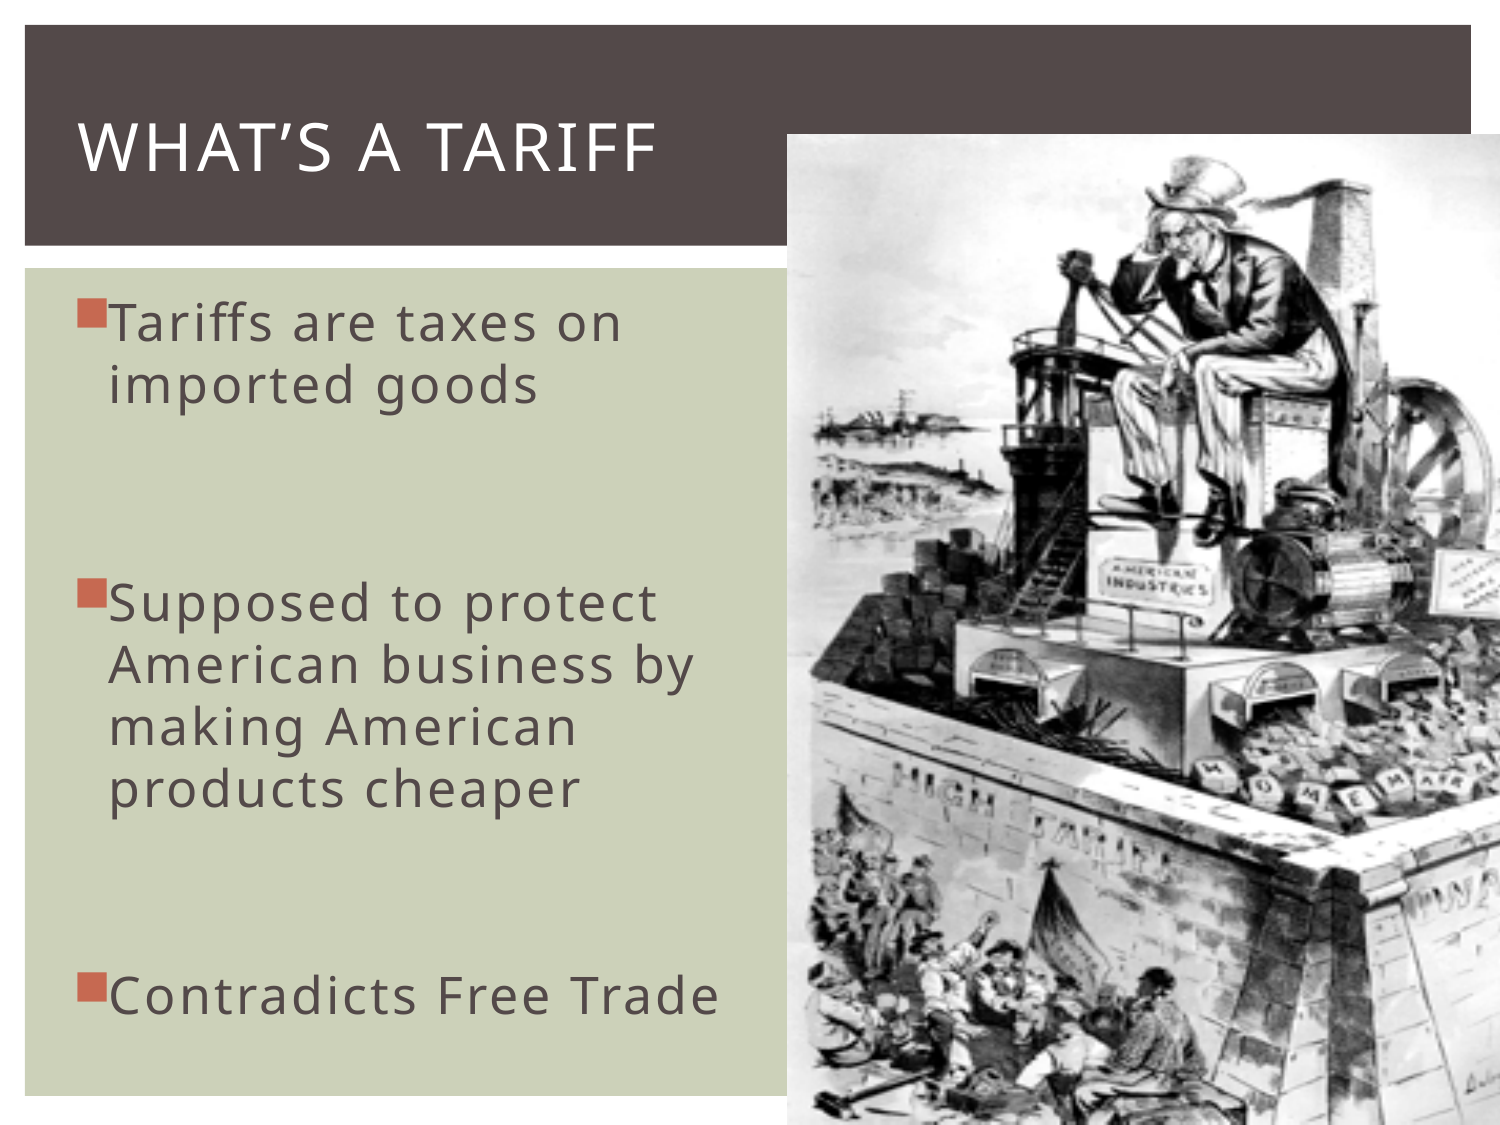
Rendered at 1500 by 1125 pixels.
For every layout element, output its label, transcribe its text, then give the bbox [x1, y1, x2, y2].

picture [787, 134, 1500, 1125]
title What’s a tariff [62, 58, 1438, 232]
list Tariffs are taxes on imported goods Supposed to protect American business by making American products cheaper Contradicts Free Trade [50, 281, 738, 1063]
